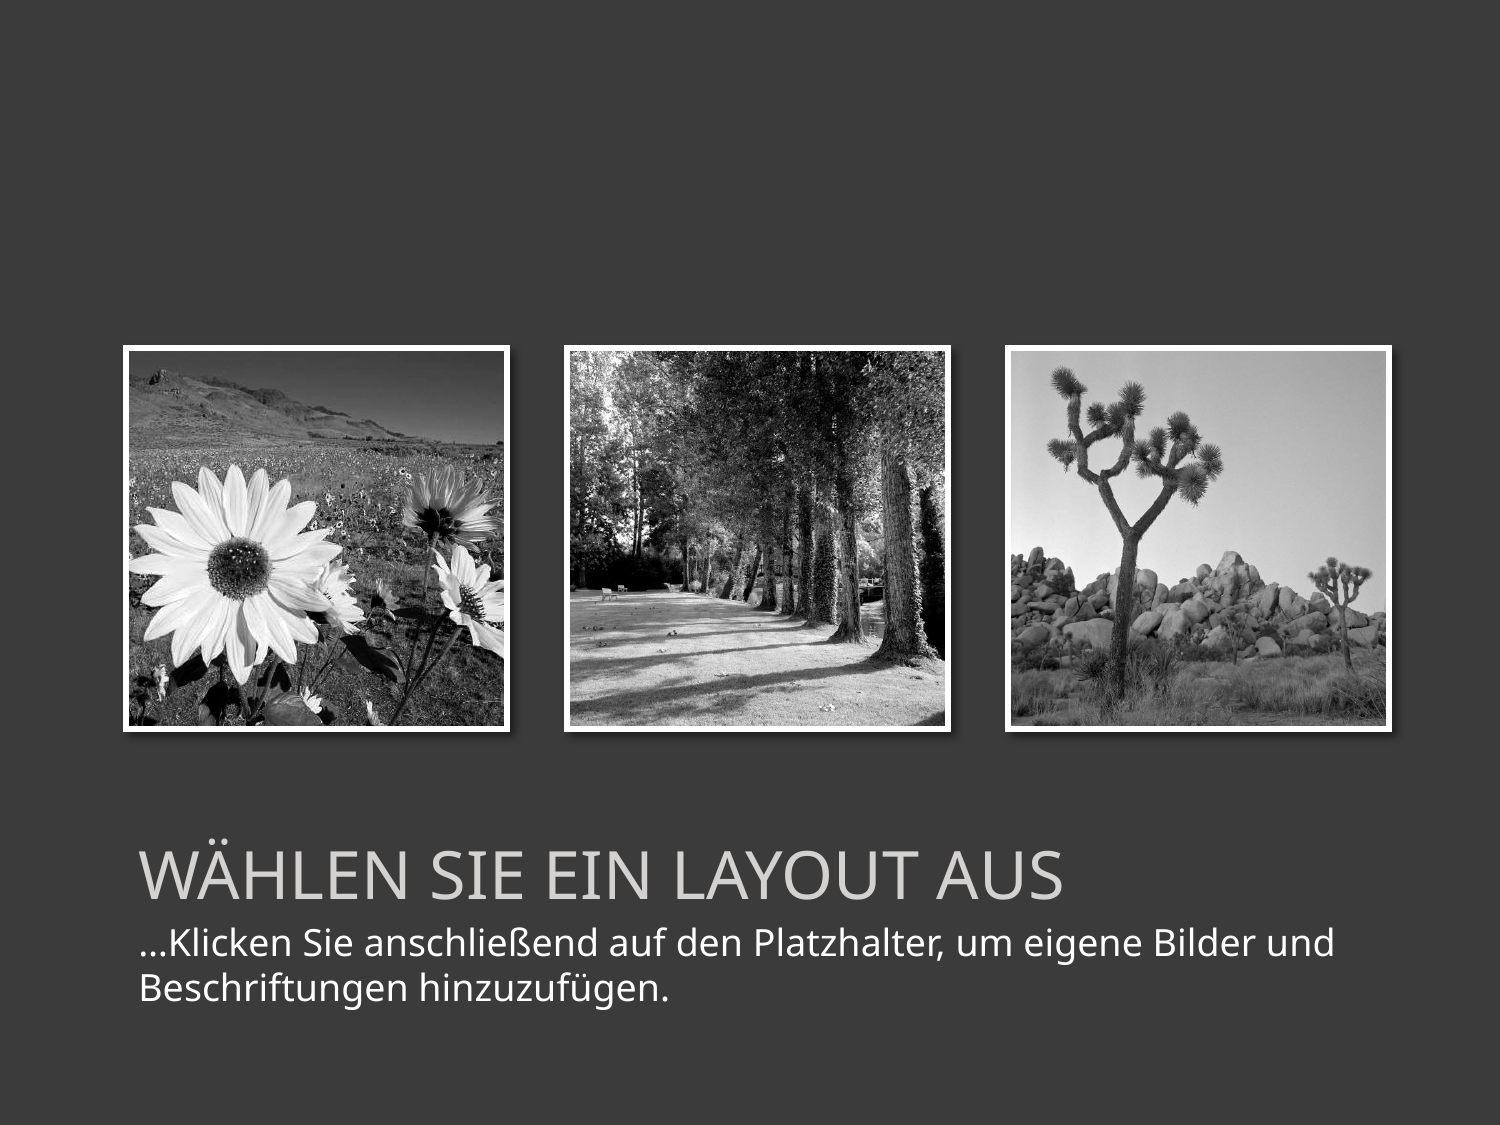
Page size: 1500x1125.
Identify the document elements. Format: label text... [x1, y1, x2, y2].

list …Klicken Sie anschließend auf den Platzhalter, um eigene Bilder und Beschriftungen hinzuzufügen. [123, 918, 1399, 1057]
picture [1010, 350, 1387, 727]
picture [128, 350, 505, 727]
picture [569, 350, 946, 727]
title Wählen Sie ein Layout aus [123, 750, 1400, 913]
